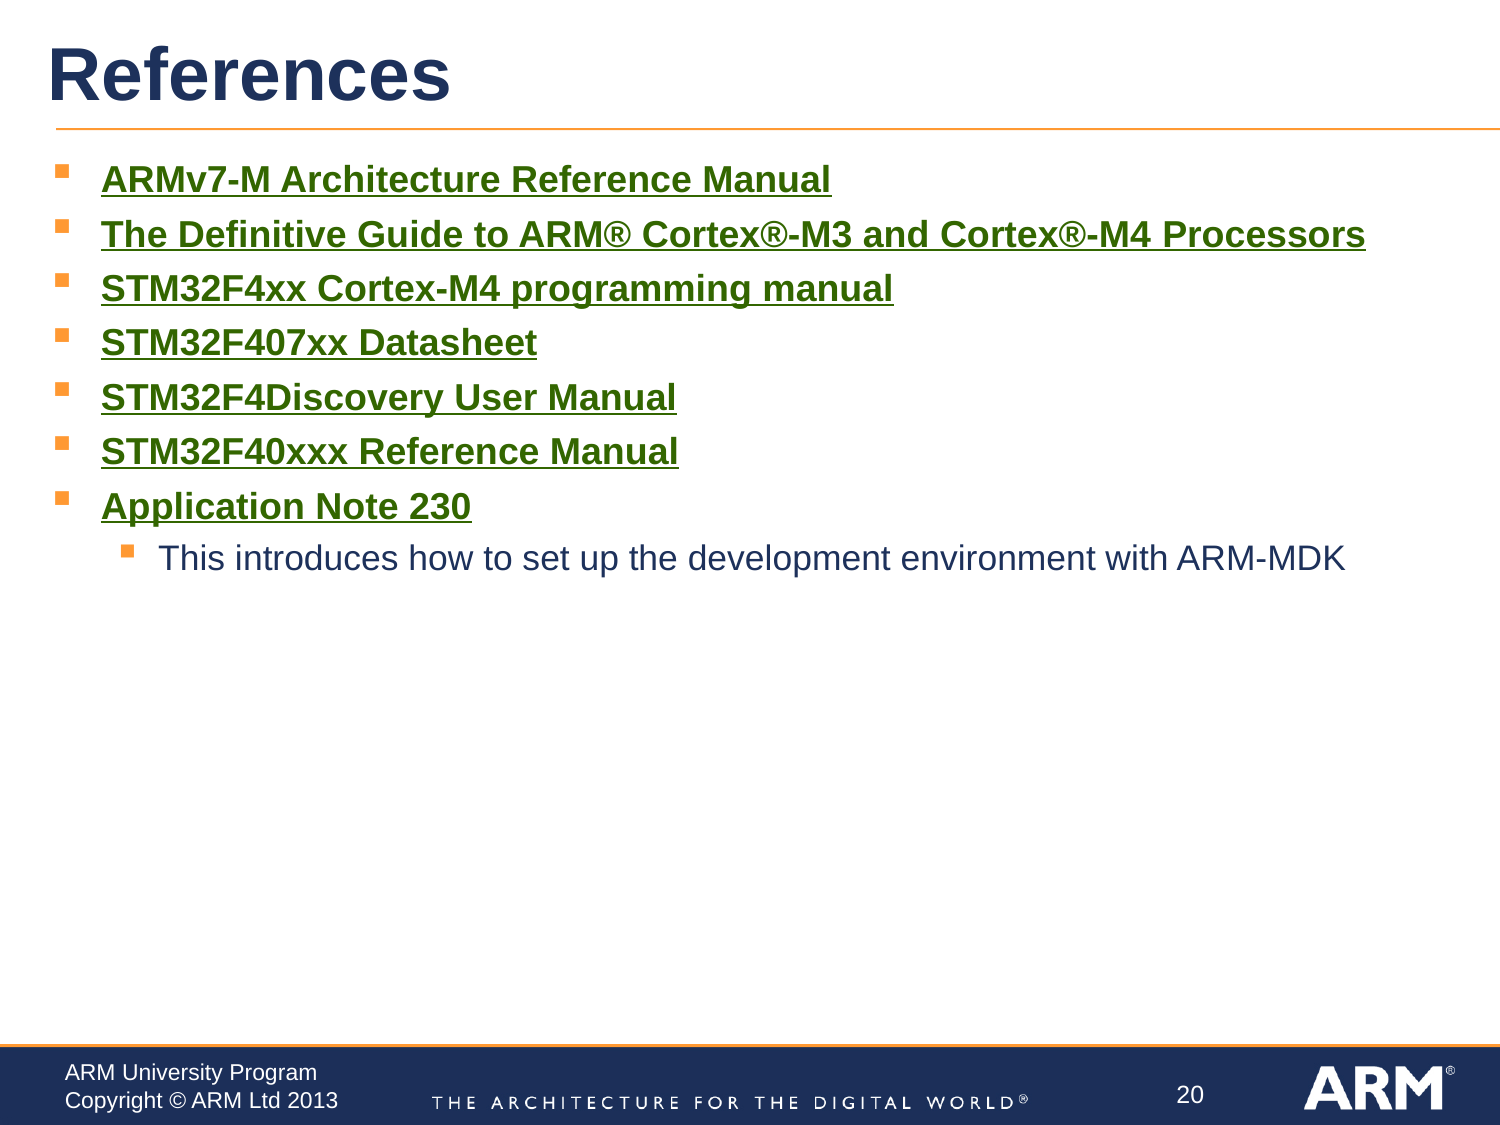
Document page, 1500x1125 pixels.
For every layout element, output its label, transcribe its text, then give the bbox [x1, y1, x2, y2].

picture [0, 1048, 1500, 1125]
title References [34, 1, 1500, 141]
list ARMv7-M Architecture Reference Manual The Definitive Guide to ARM® Cortex®-M3 and Cortex®-M4 Processors STM32F4xx Cortex-M4 programming manual STM32F407xx Datasheet STM32F4Discovery User Manual STM32F40xxx Reference Manual Application Note 230 This introduces how to set up the development environment with ARM-MDK [38, 148, 1500, 1039]
